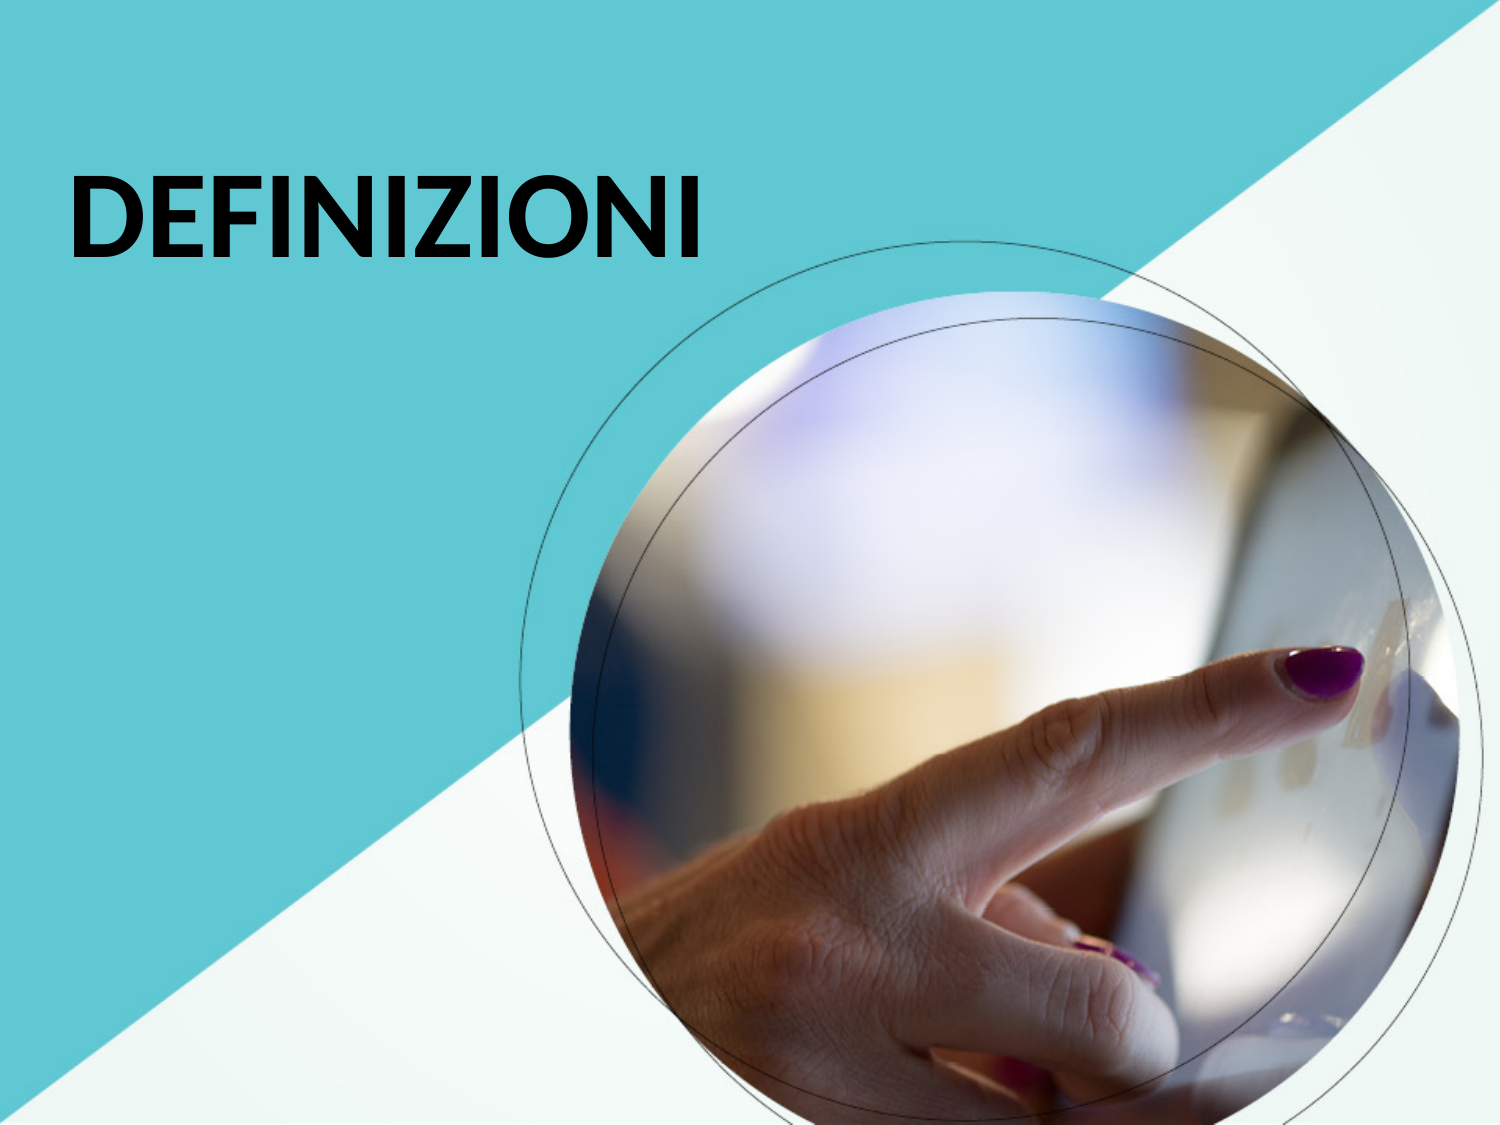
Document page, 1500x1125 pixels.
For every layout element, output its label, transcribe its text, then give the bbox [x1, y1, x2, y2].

text_box DEFINIZIONI [53, 125, 798, 291]
picture [0, 0, 1500, 1125]
